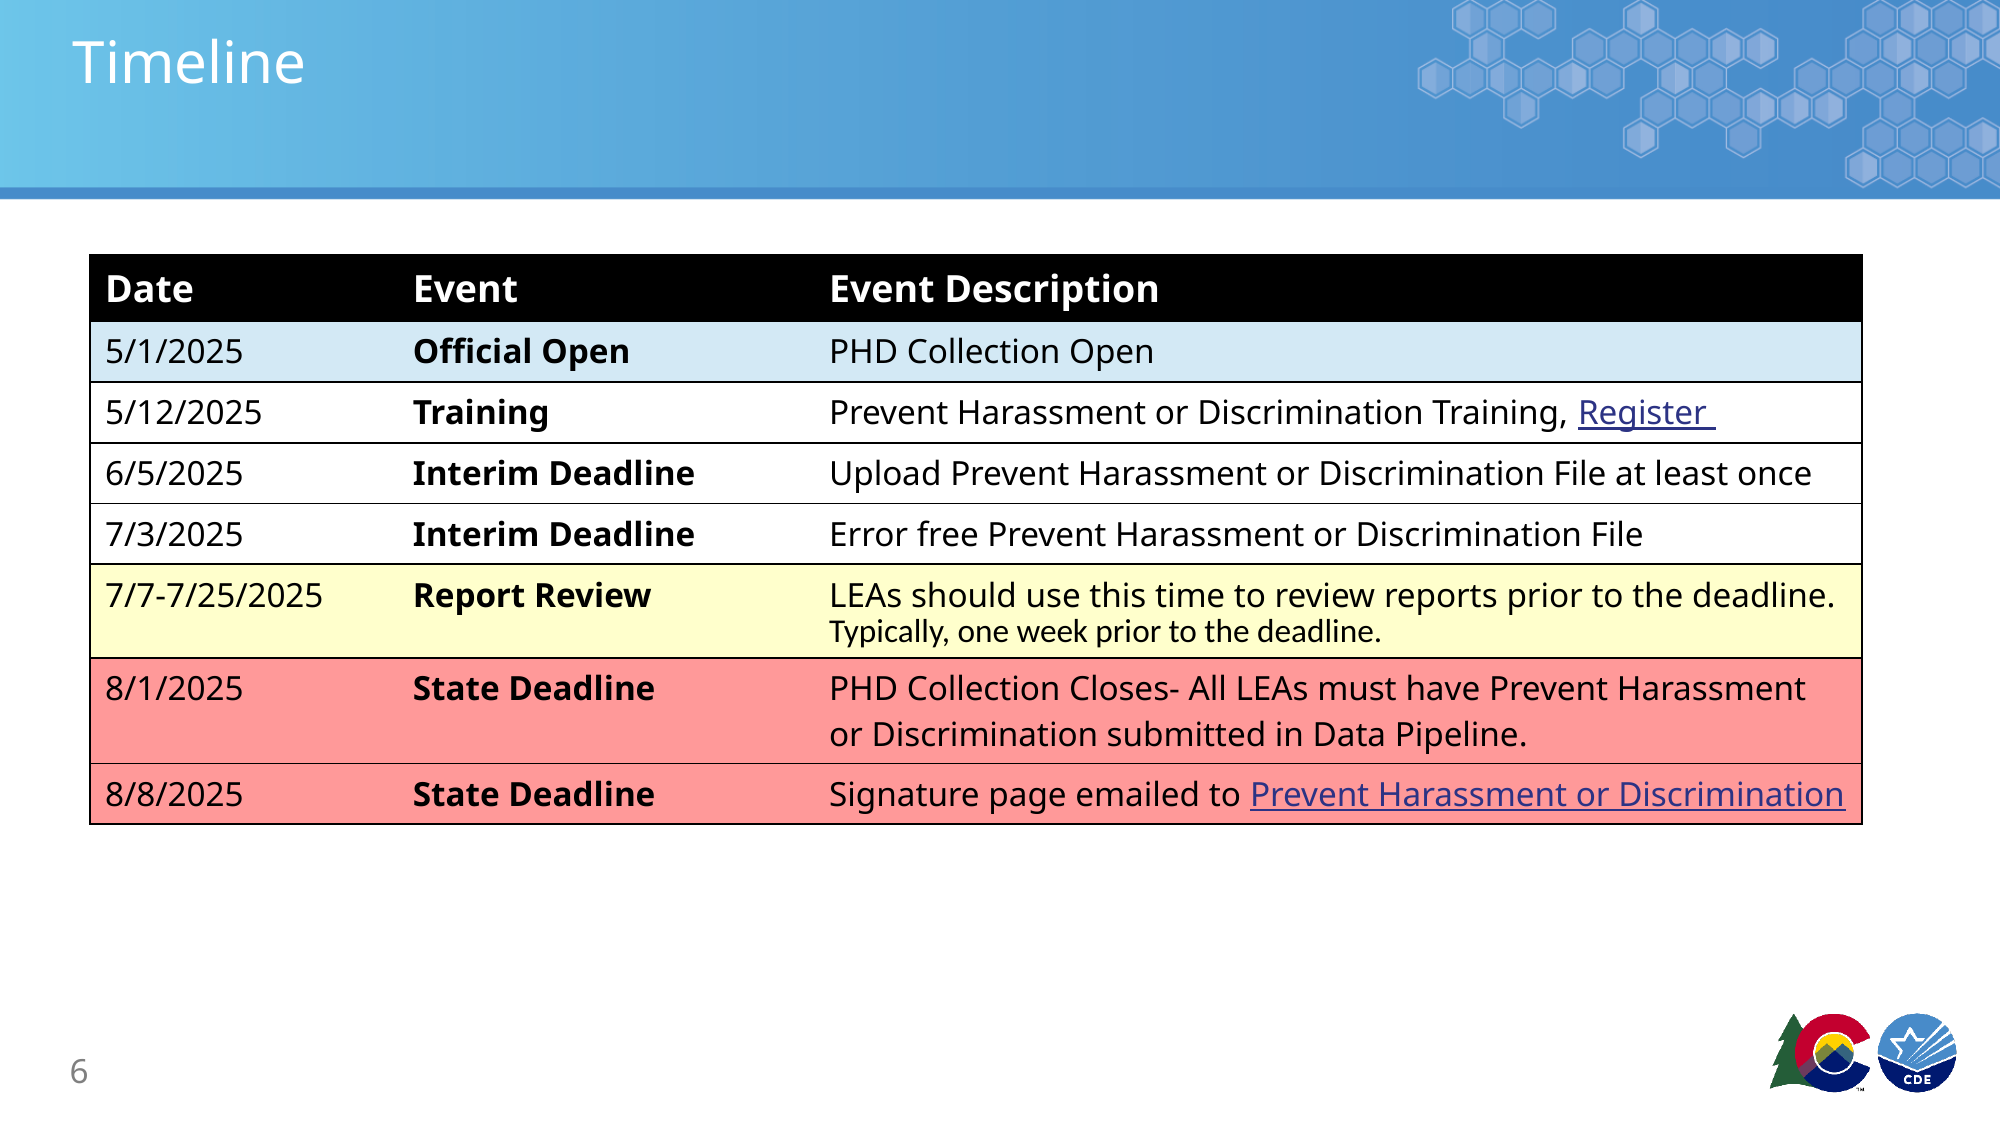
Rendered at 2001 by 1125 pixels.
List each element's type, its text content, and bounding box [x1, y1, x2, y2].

table_cell Official Open [398, 322, 814, 381]
table_cell State Deadline [398, 659, 814, 763]
picture [0, 0, 2000, 200]
table_cell Report Review [398, 565, 814, 657]
table_cell Prevent Harassment or Discrimination Training, Register [814, 383, 1861, 442]
table_cell 8/8/2025 [91, 764, 398, 823]
picture [1768, 1012, 1957, 1093]
table_header Date [91, 256, 397, 320]
table_cell 7/3/2025 [91, 504, 398, 563]
table_cell Interim Deadline [398, 444, 814, 503]
table_cell Signature page emailed to Prevent Harassment or Discrimination [814, 764, 1861, 823]
table_cell Error free Prevent Harassment or Discrimination File [814, 504, 1861, 563]
table_cell PHD Collection Open [814, 322, 1861, 381]
slide_number 6 [54, 1042, 505, 1103]
table_cell 6/5/2025 [91, 444, 398, 503]
table_cell PHD Collection Closes- All LEAs must have Prevent Harassment or Discrimination submitted in Data Pipeline. [814, 659, 1861, 763]
table_cell LEAs should use this time to review reports prior to the deadline. Typically, one week prior to the deadline. [814, 565, 1861, 657]
table_header Event Description [815, 256, 1861, 320]
table_cell Upload Prevent Harassment or Discrimination File at least once [814, 444, 1861, 503]
table_cell Interim Deadline [398, 504, 814, 563]
table_cell Training [398, 383, 814, 442]
table_cell 8/1/2025 [91, 659, 398, 763]
table_cell 7/7-7/25/2025 [91, 565, 398, 657]
title Timeline [72, 33, 1396, 182]
table_cell 5/1/2025 [91, 322, 398, 381]
table_header Event [399, 256, 813, 320]
table_cell State Deadline [398, 764, 814, 823]
table_cell 5/12/2025 [91, 383, 398, 442]
